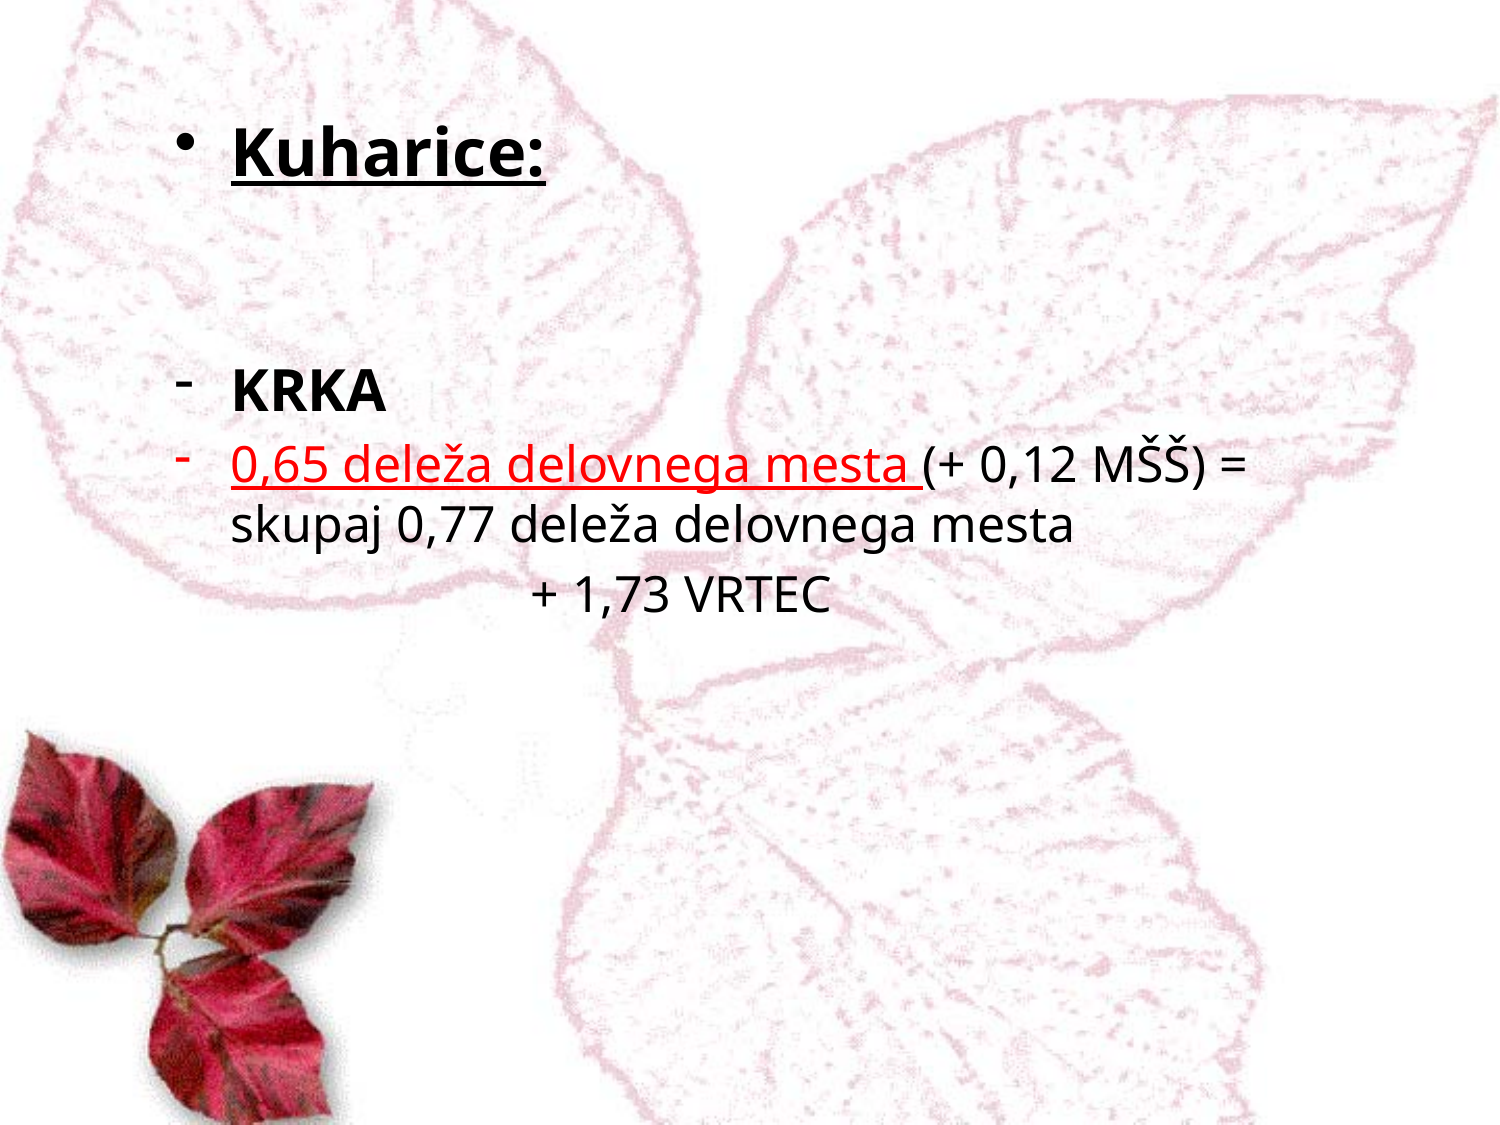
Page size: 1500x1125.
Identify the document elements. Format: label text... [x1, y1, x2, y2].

list Kuharice: KRKA 0,65 deleža delovnega mesta (+ 0,12 MŠŠ) = skupaj 0,77 deleža delovnega mesta + 1,73 VRTEC [159, 101, 1276, 1001]
picture [0, 0, 1500, 1125]
